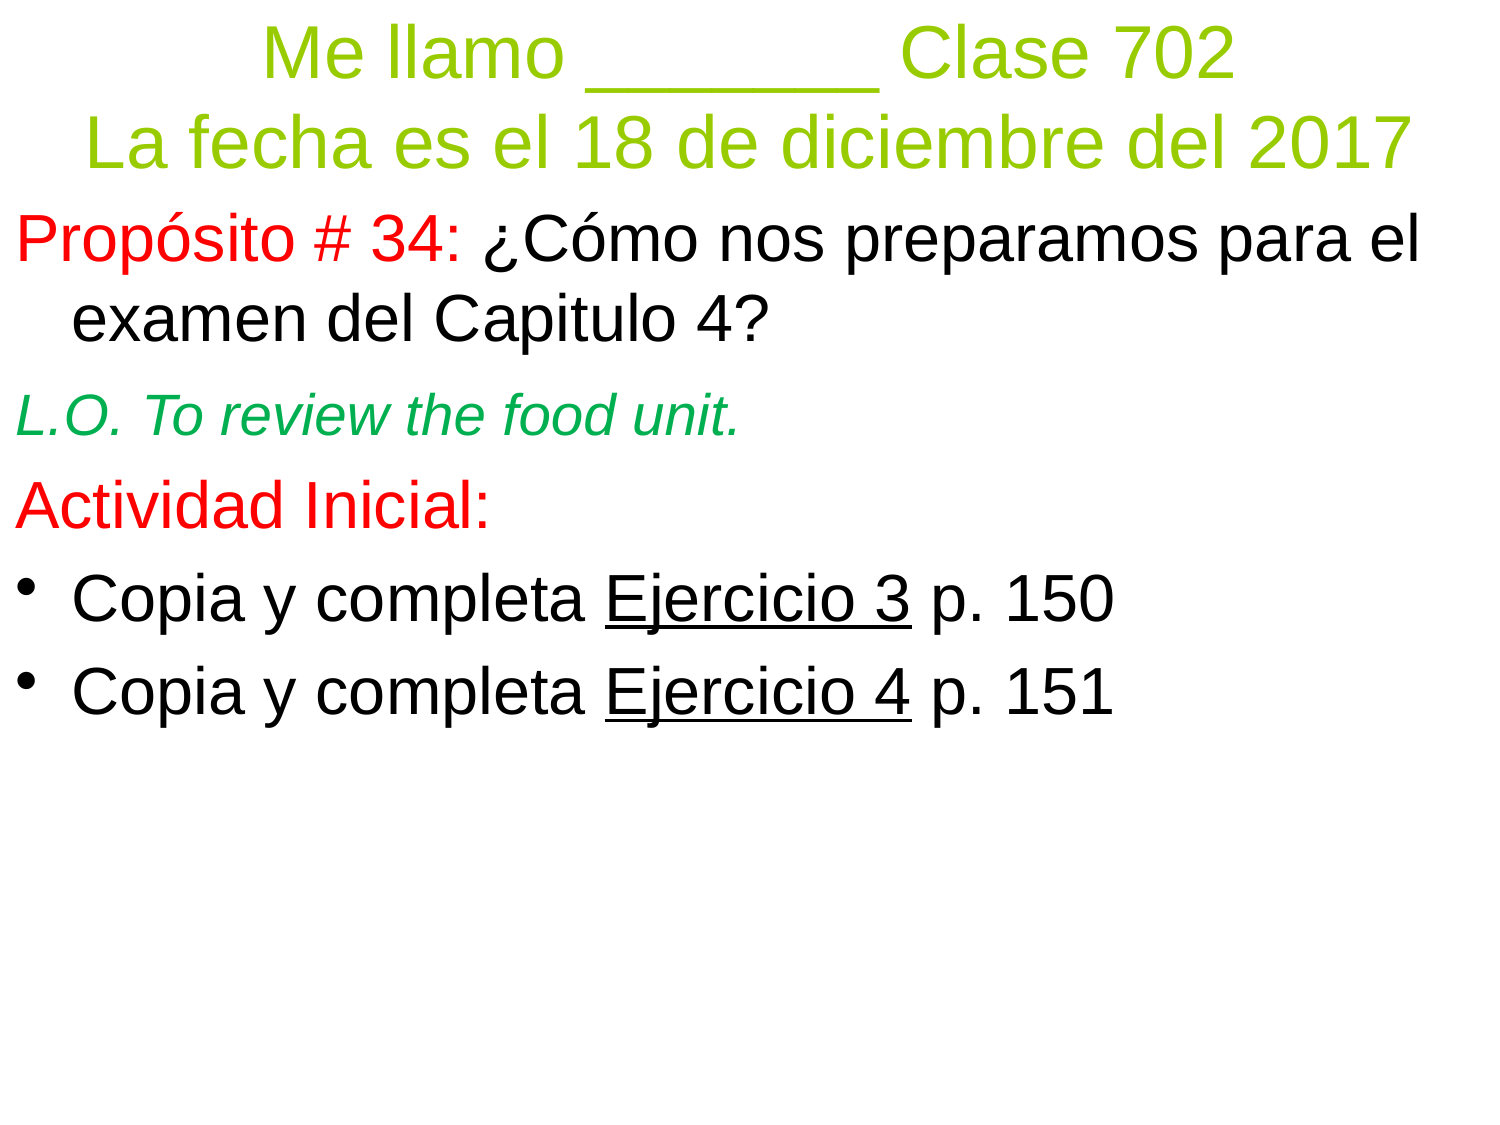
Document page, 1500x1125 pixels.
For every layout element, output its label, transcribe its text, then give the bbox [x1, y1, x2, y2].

title Me llamo _______ Clase 702 La fecha es el 18 de diciembre del 2017 [0, 0, 1500, 187]
list Propósito # 34: ¿Cómo nos preparamos para el examen del Capitulo 4? L.O. To review the food unit. Actividad Inicial: Copia y completa Ejercicio 3 p. 150 Copia y completa Ejercicio 4 p. 151 [0, 187, 1500, 930]
